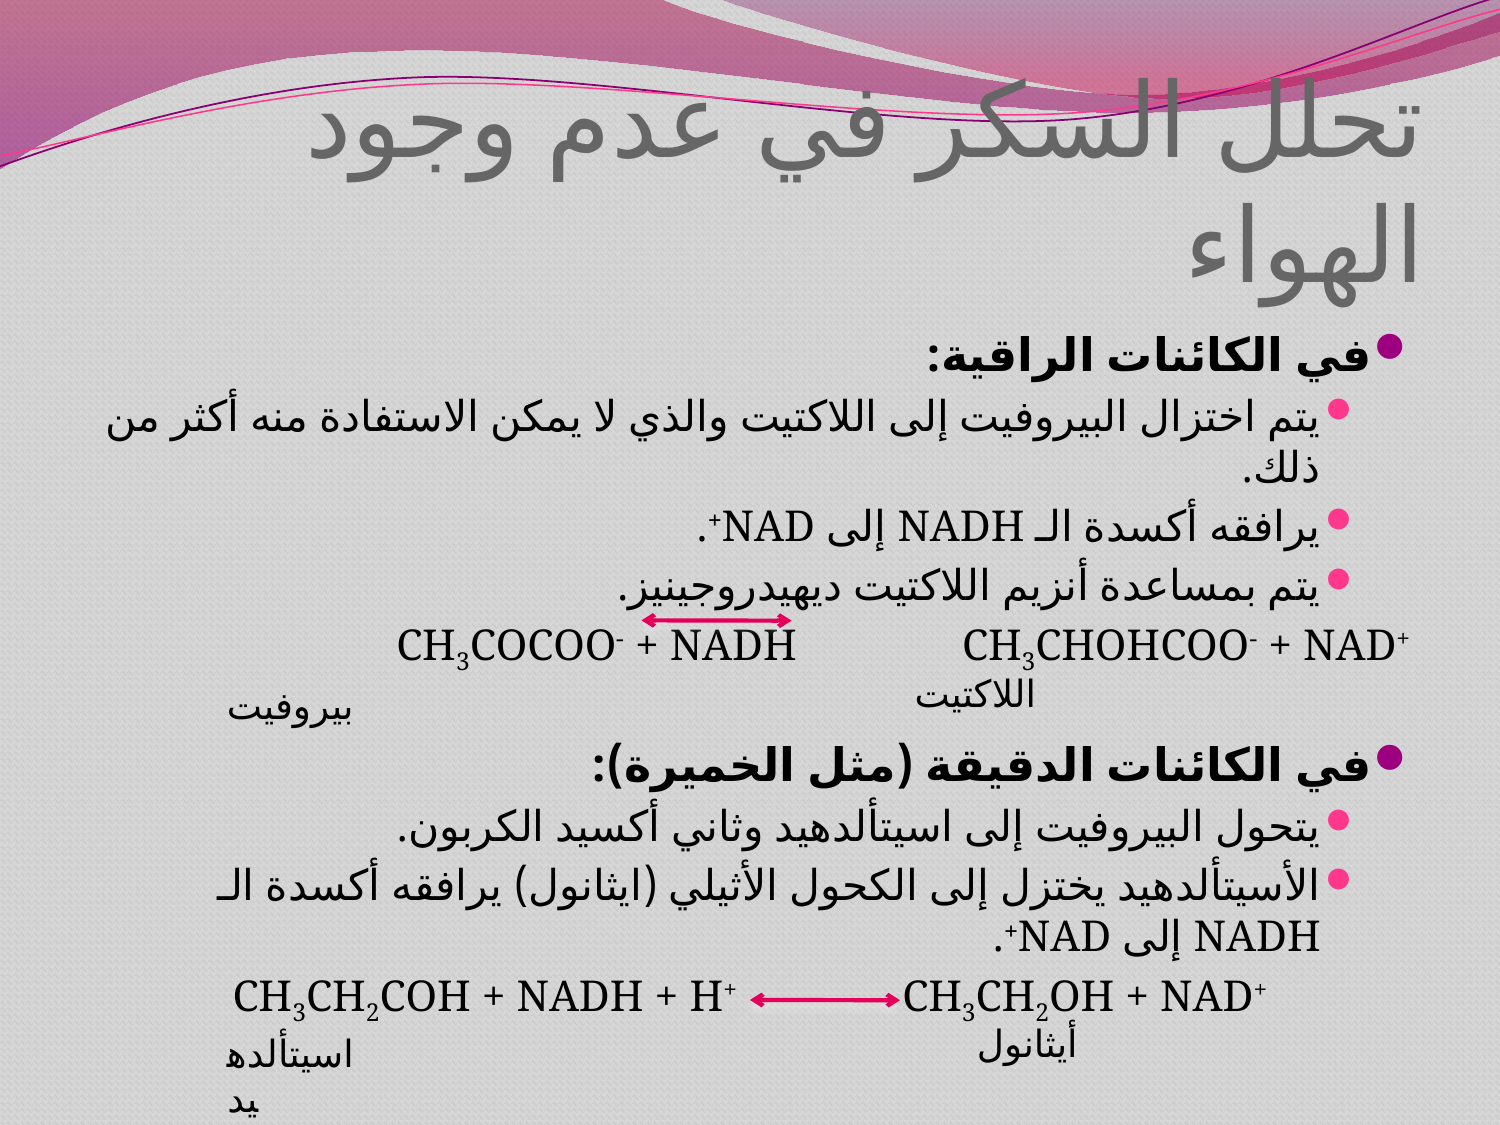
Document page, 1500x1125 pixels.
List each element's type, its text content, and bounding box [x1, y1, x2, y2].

title تحلل السكر في عدم وجود الهواء [75, 115, 1425, 303]
text_box [746, 995, 903, 1016]
text_box أيثانول [962, 1012, 1125, 1073]
text_box بيروفيت [212, 674, 375, 735]
text_box اسيتألدهيد [212, 1022, 375, 1125]
text_box [638, 615, 794, 636]
text_box اللاكتيت [899, 662, 1063, 723]
list في الكائنات الراقية: يتم اختزال البيروفيت إلى اللاكتيت والذي لا يمكن الاستفادة منه أكثر من ذلك. يرافقه أكسدة الـ NADH إلى NAD+. يتم بمساعدة أنزيم اللاكتيت ديهيدروجينيز. CH3COCOO- + NADH CH3CHOHCOO- + NAD+ في الكائنات الدقيقة (مثل الخميرة): يتحول البيروفيت إلى اسيتألدهيد وثاني أكسيد الكربون. الأسيتألدهيد يختزل إلى الكحول الأثيلي (ايثانول) يرافقه أكسدة الـ NADH إلى NAD+. CH3CH2COH + NADH + H+ CH3CH2OH + NAD+ [75, 317, 1425, 1038]
